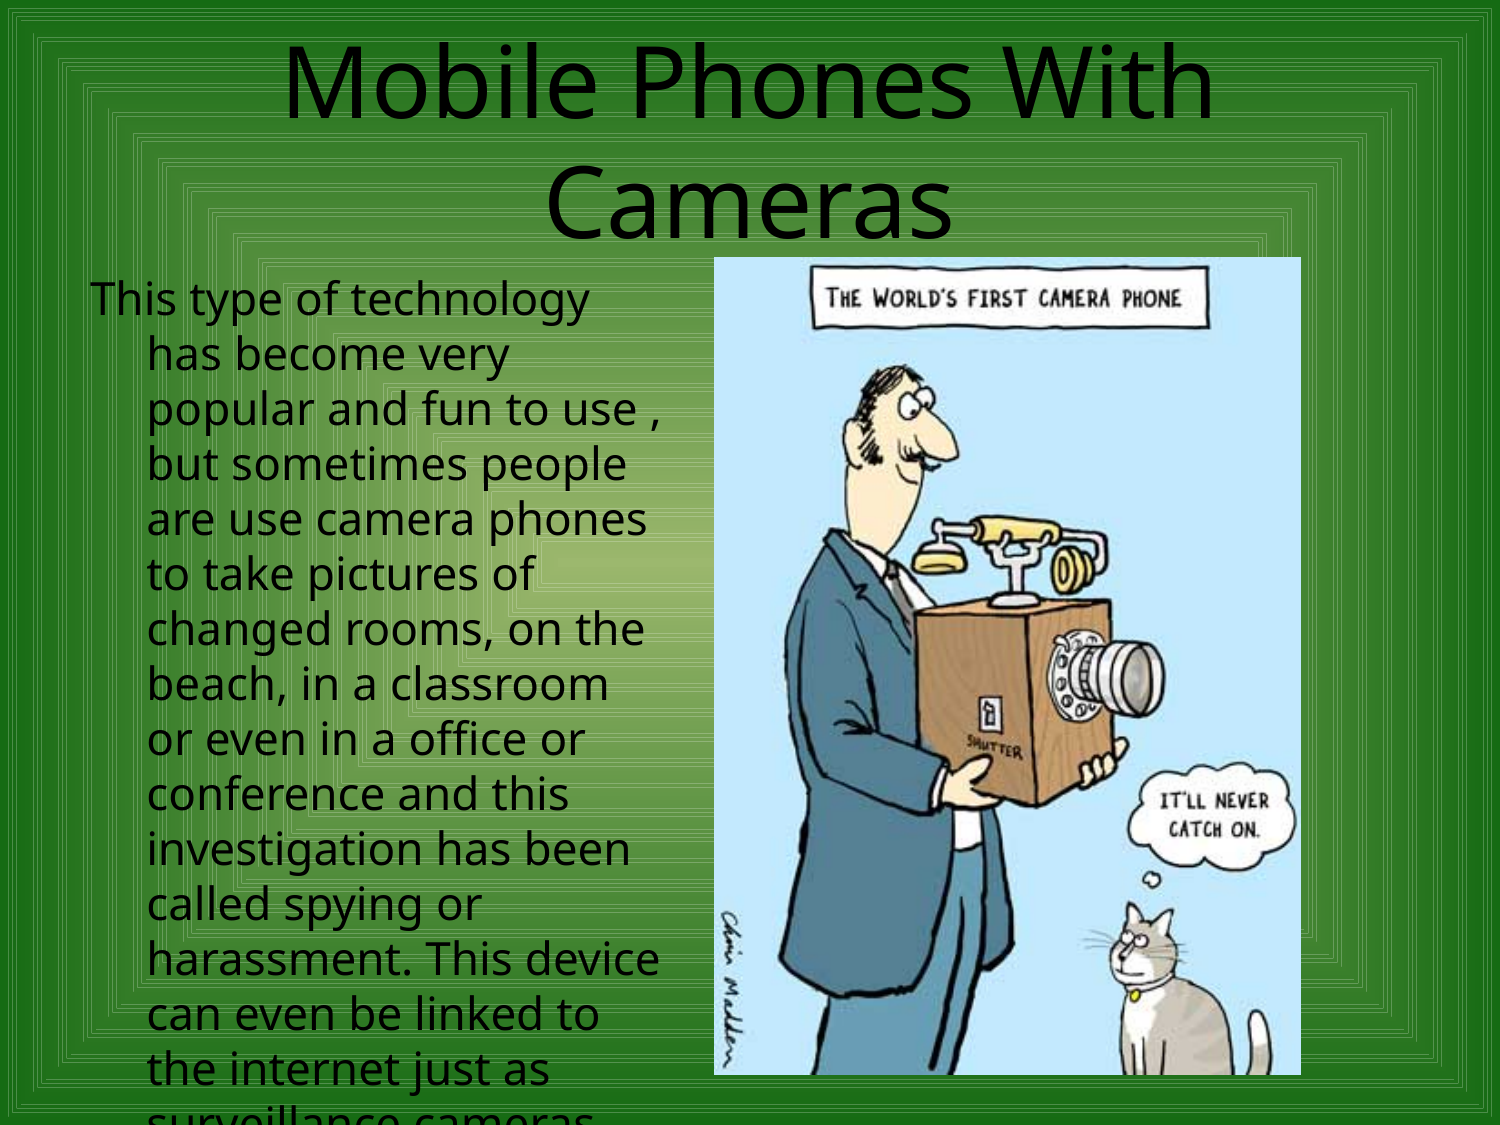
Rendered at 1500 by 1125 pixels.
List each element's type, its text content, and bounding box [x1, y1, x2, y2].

title Mobile Phones With Cameras [75, 45, 1425, 233]
list This type of technology has become very popular and fun to use , but sometimes people are use camera phones to take pictures of changed rooms, on the beach, in a classroom or even in a office or conference and this investigation has been called spying or harassment. This device can even be linked to the internet just as surveillance cameras. This monitoring is growing exclusively and is been used in kindergartens. [75, 262, 680, 961]
picture [714, 257, 1301, 1075]
